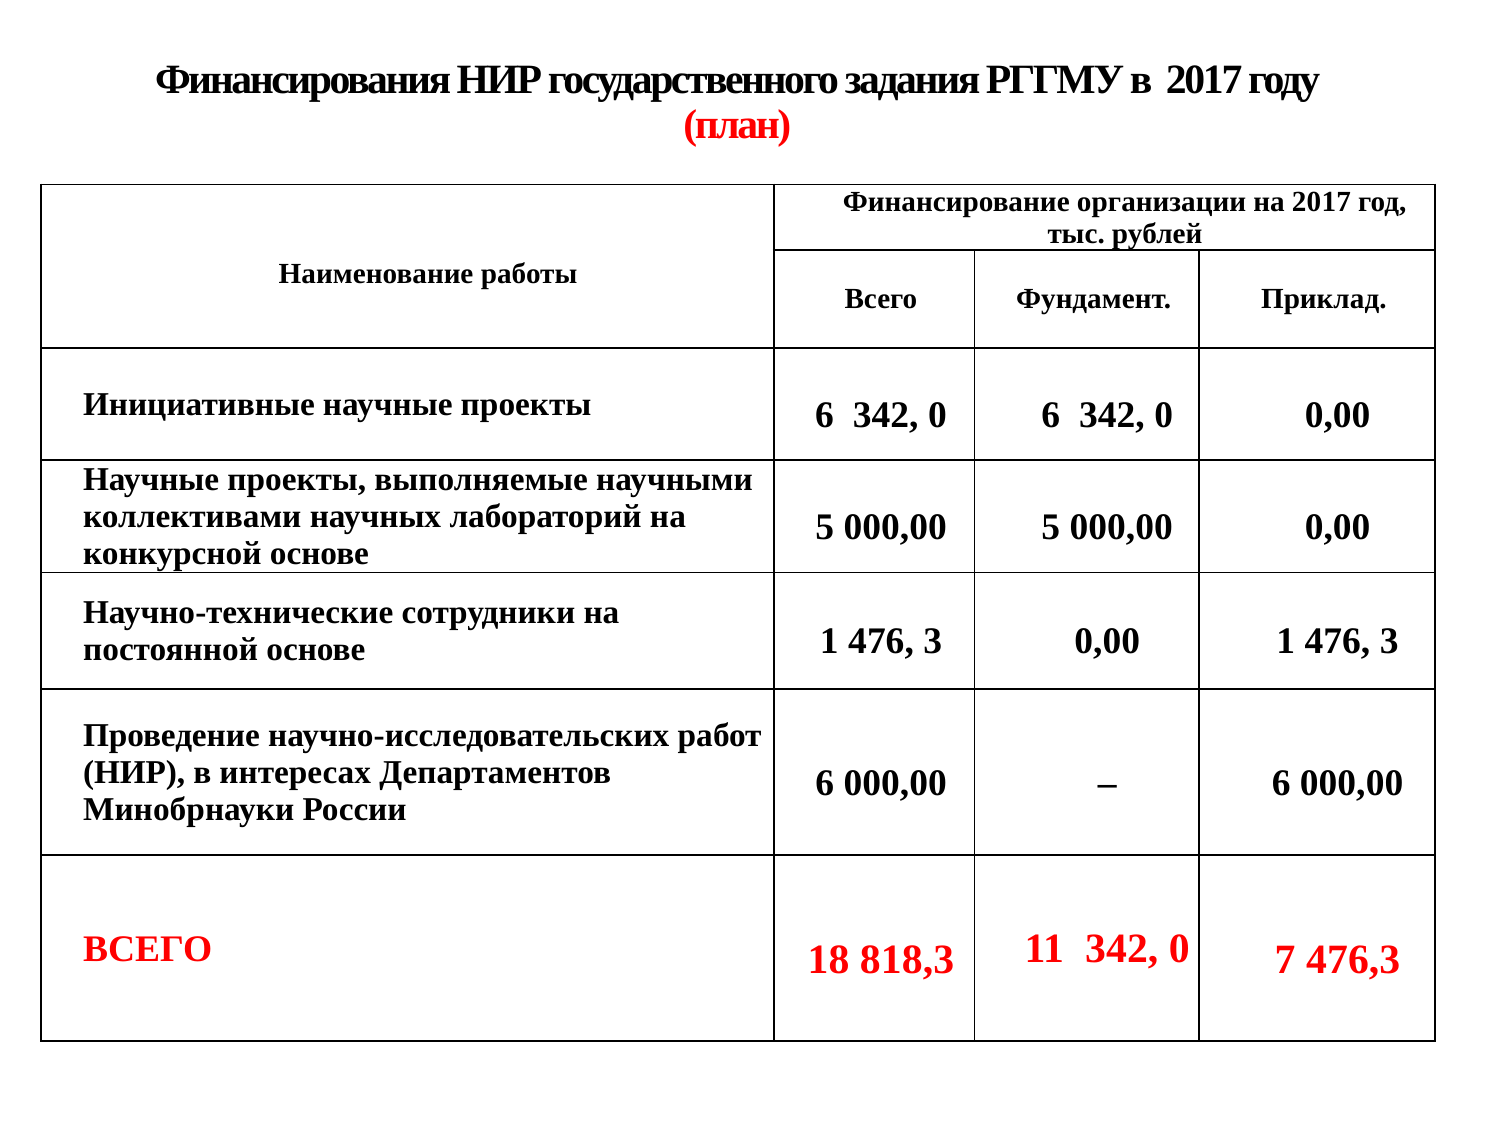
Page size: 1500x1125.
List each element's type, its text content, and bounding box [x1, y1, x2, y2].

table_cell 7 476,3 [1200, 856, 1434, 1040]
table_cell Приклад. [1200, 251, 1434, 347]
table_cell 11 342, 0 [975, 856, 1198, 1040]
table_cell 5 000,00 [975, 461, 1198, 572]
table_cell 1 476, 3 [1200, 573, 1434, 688]
table_header Финансирование организации на 2017 год, тыс. рублей [775, 185, 1434, 249]
table_cell Научно-технические сотрудники на постоянной основе [42, 573, 773, 688]
table_cell 0,00 [1200, 461, 1434, 572]
table_header Наименование работы [42, 185, 773, 347]
table_cell Инициативные научные проекты [42, 349, 773, 459]
table_cell 6 000,00 [775, 690, 974, 854]
table_cell Всего [775, 251, 974, 347]
table_cell Научные проекты, выполняемые научными коллективами научных лабораторий на конкурсной основе [42, 461, 773, 572]
table_cell 5 000,00 [775, 461, 974, 572]
table_cell 1 476, 3 [775, 573, 974, 688]
table_cell 18 818,3 [775, 856, 974, 1040]
table_cell – [975, 690, 1198, 854]
title Финансирования НИР государственного задания РГГМУ в 2017 году (план) [75, 45, 1400, 161]
table_cell 6 000,00 [1200, 690, 1434, 854]
table_cell 6 342, 0 [975, 349, 1198, 459]
table_cell Проведение научно-исследовательских работ (НИР), в интересах Департаментов Минобрнауки России [42, 690, 773, 854]
table_cell ВСЕГО [42, 856, 773, 1040]
table_cell 0,00 [1200, 349, 1434, 459]
table_cell Фундамент. [975, 251, 1198, 347]
table_cell 6 342, 0 [775, 349, 974, 459]
table_cell 0,00 [975, 573, 1198, 688]
